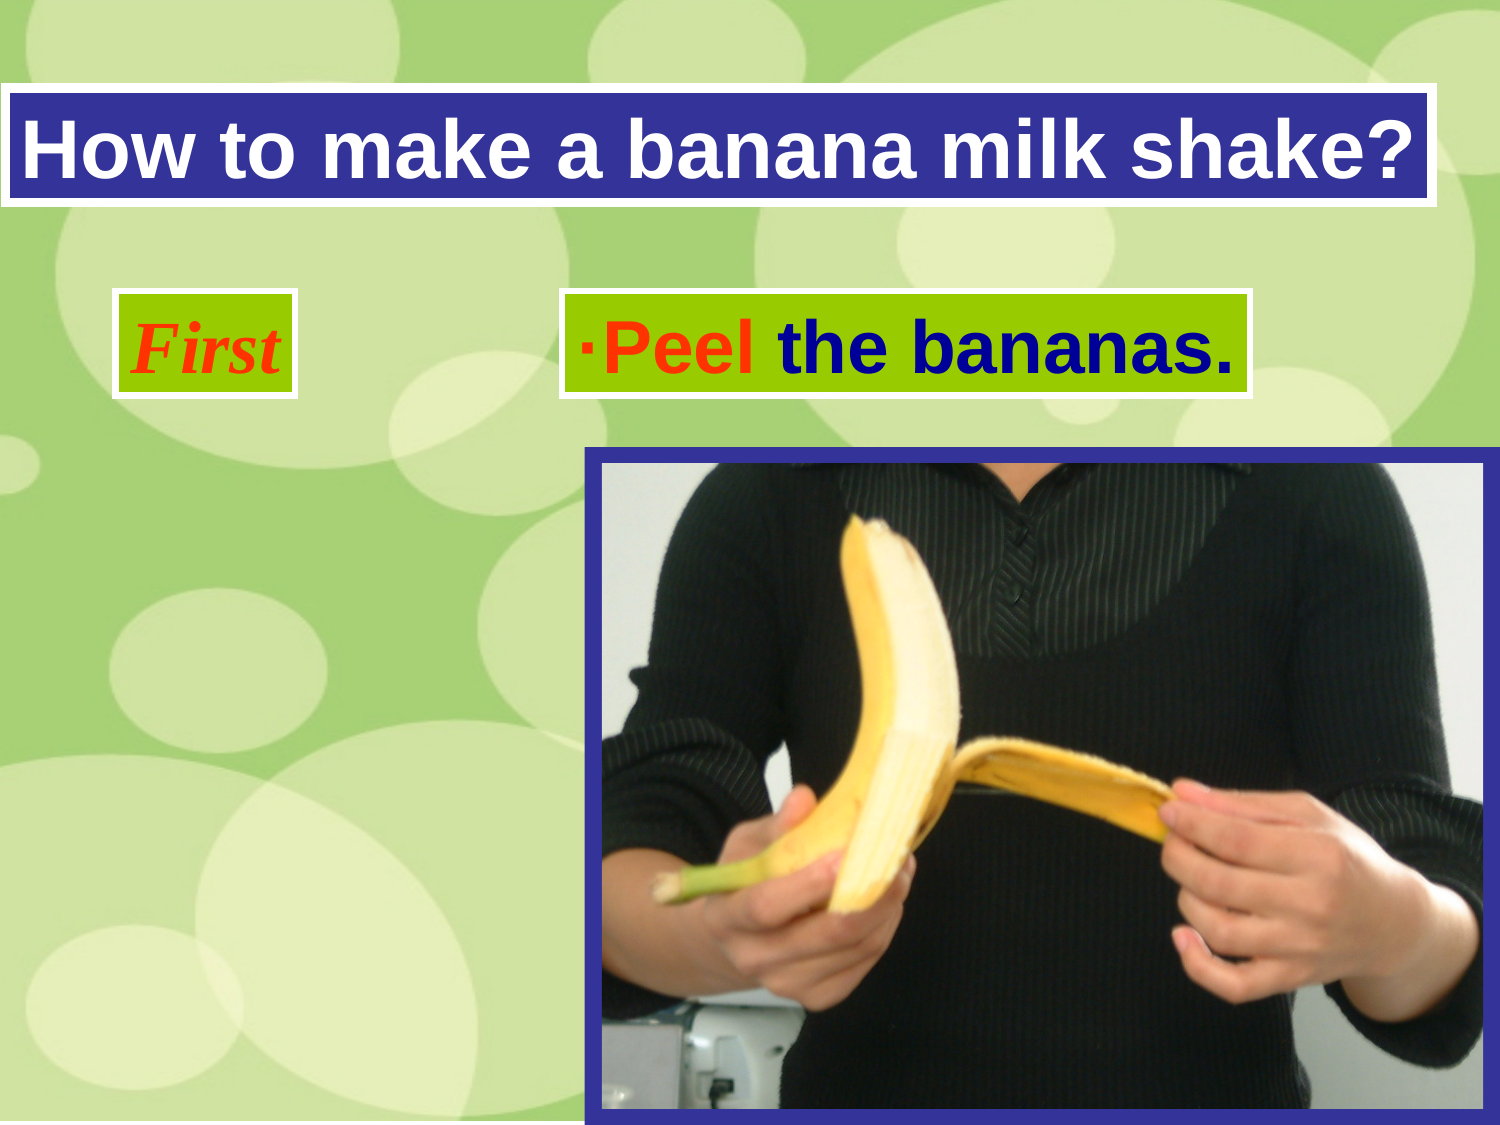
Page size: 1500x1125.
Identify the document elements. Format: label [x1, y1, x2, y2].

text_box [584, 446, 1500, 1125]
picture [0, 0, 1500, 1122]
